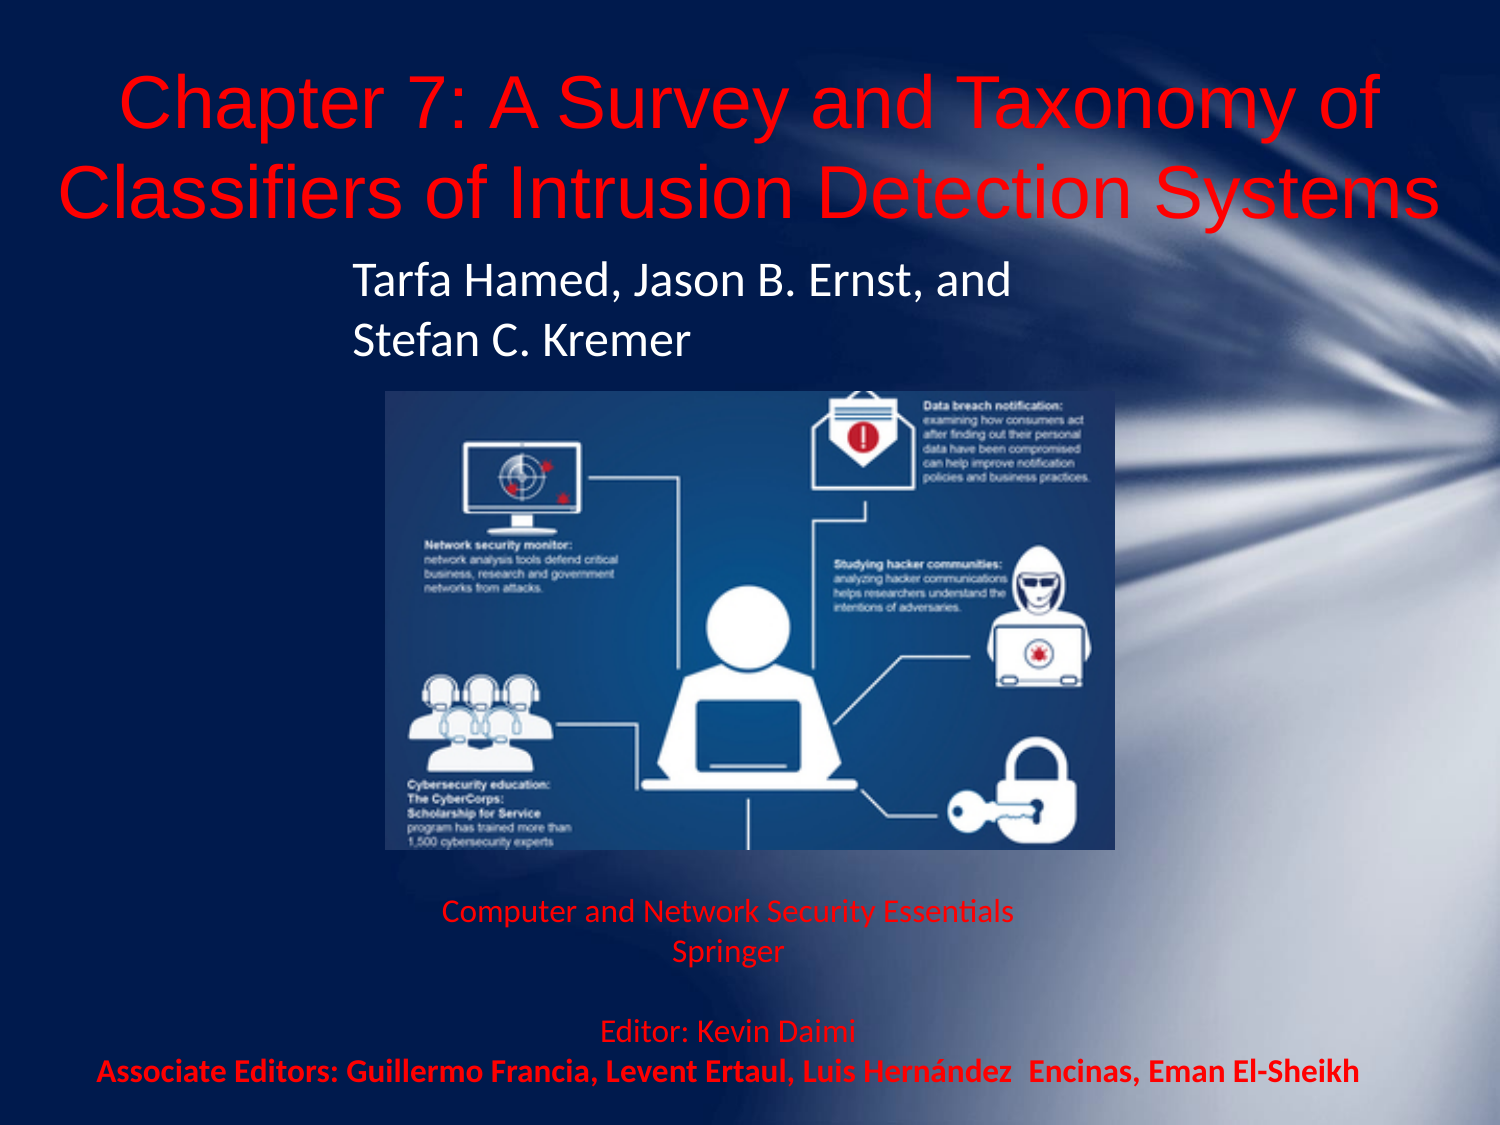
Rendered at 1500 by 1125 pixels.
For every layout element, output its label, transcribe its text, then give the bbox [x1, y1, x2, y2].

footer Computer and Network Security Essentials Springer Editor: Kevin Daimi Associate Editors: Guillermo Francia, Levent Ertaul, Luis Hernández Encinas, Eman El-Sheikh [44, 889, 1413, 1097]
title Chapter 7: A Survey and Taxonomy of Classifiers of Intrusion Detection Systems [44, 53, 1456, 327]
text_box Tarfa Hamed, Jason B. Ernst, and Stefan C. Kremer [337, 238, 1115, 374]
picture [0, 0, 1500, 1125]
